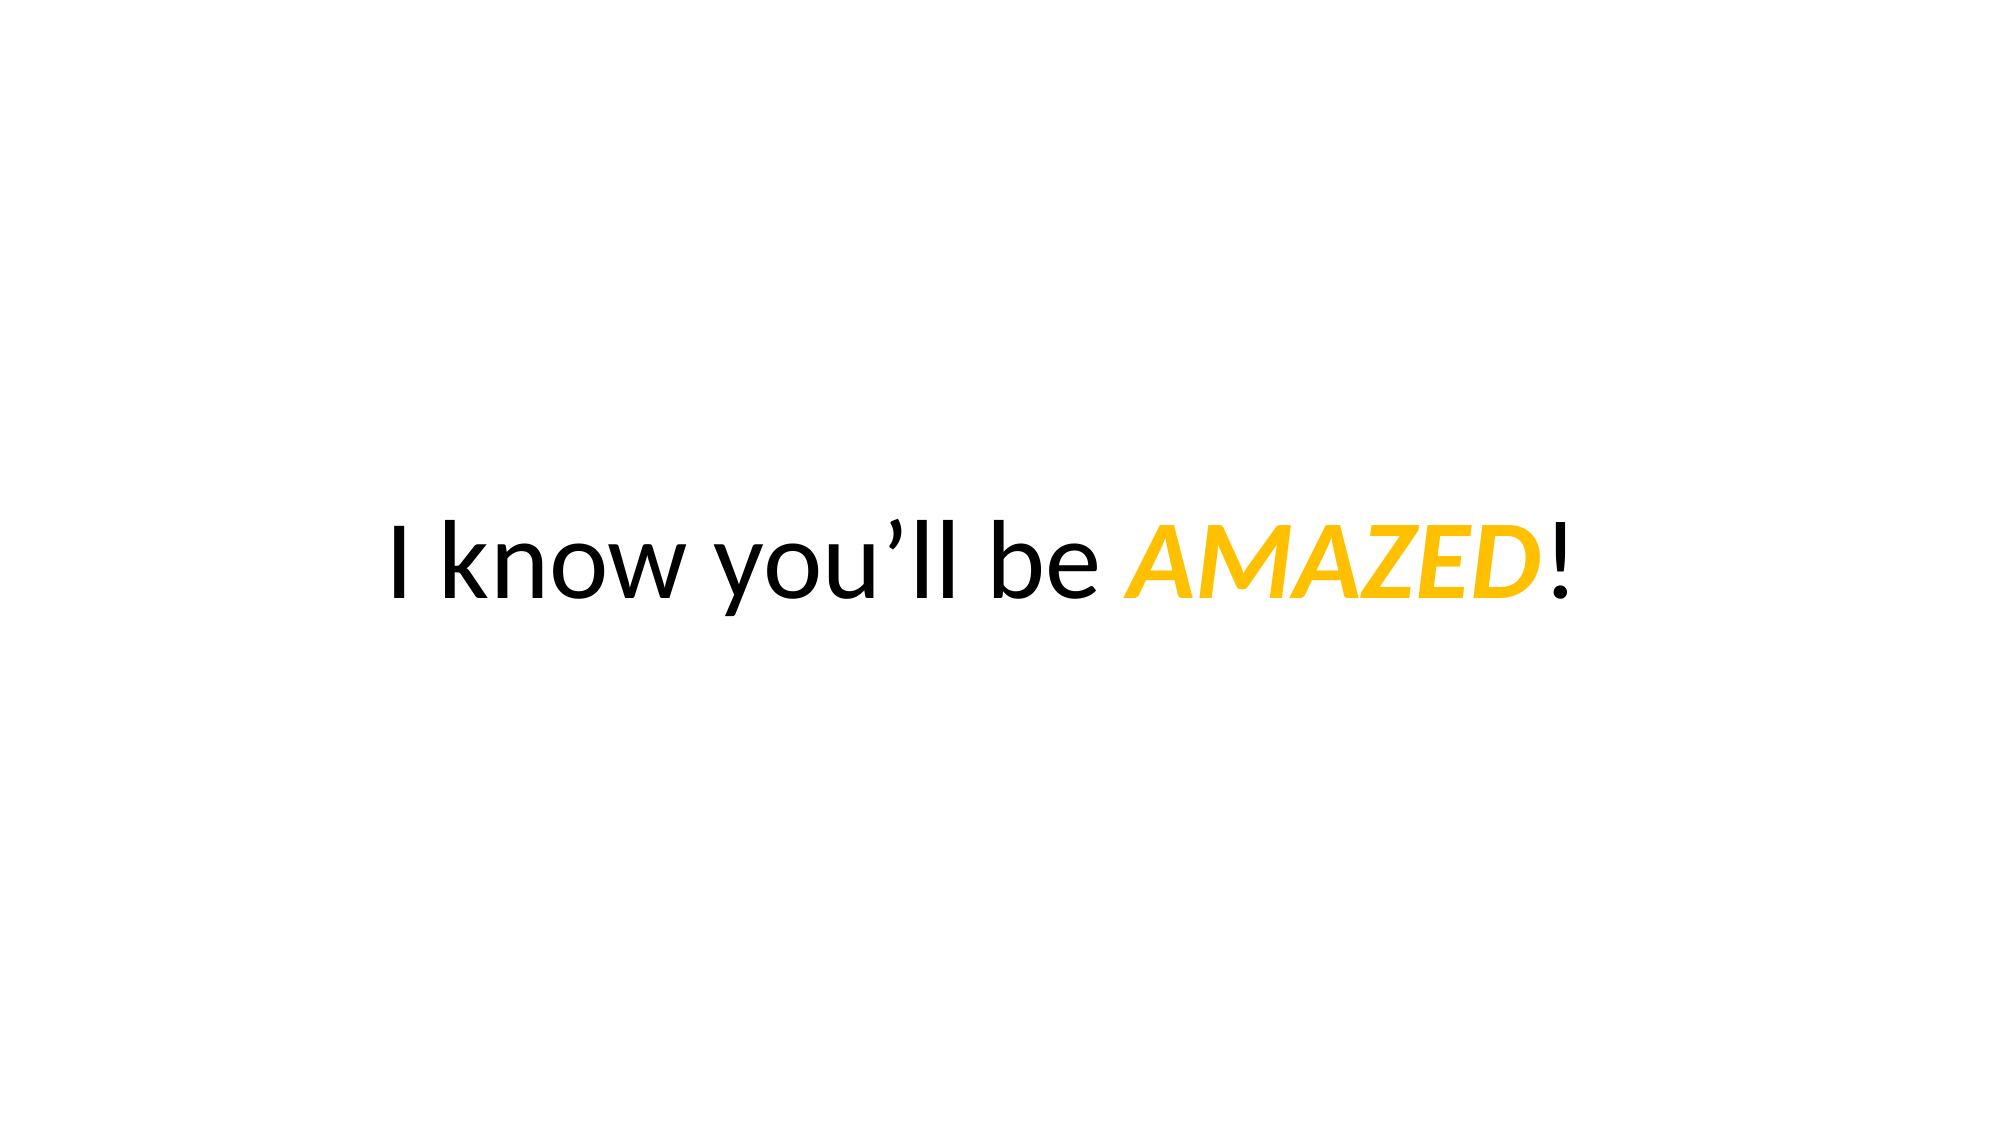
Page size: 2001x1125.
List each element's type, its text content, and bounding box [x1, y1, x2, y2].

list I know you’ll be AMAZED! [119, 493, 1845, 993]
